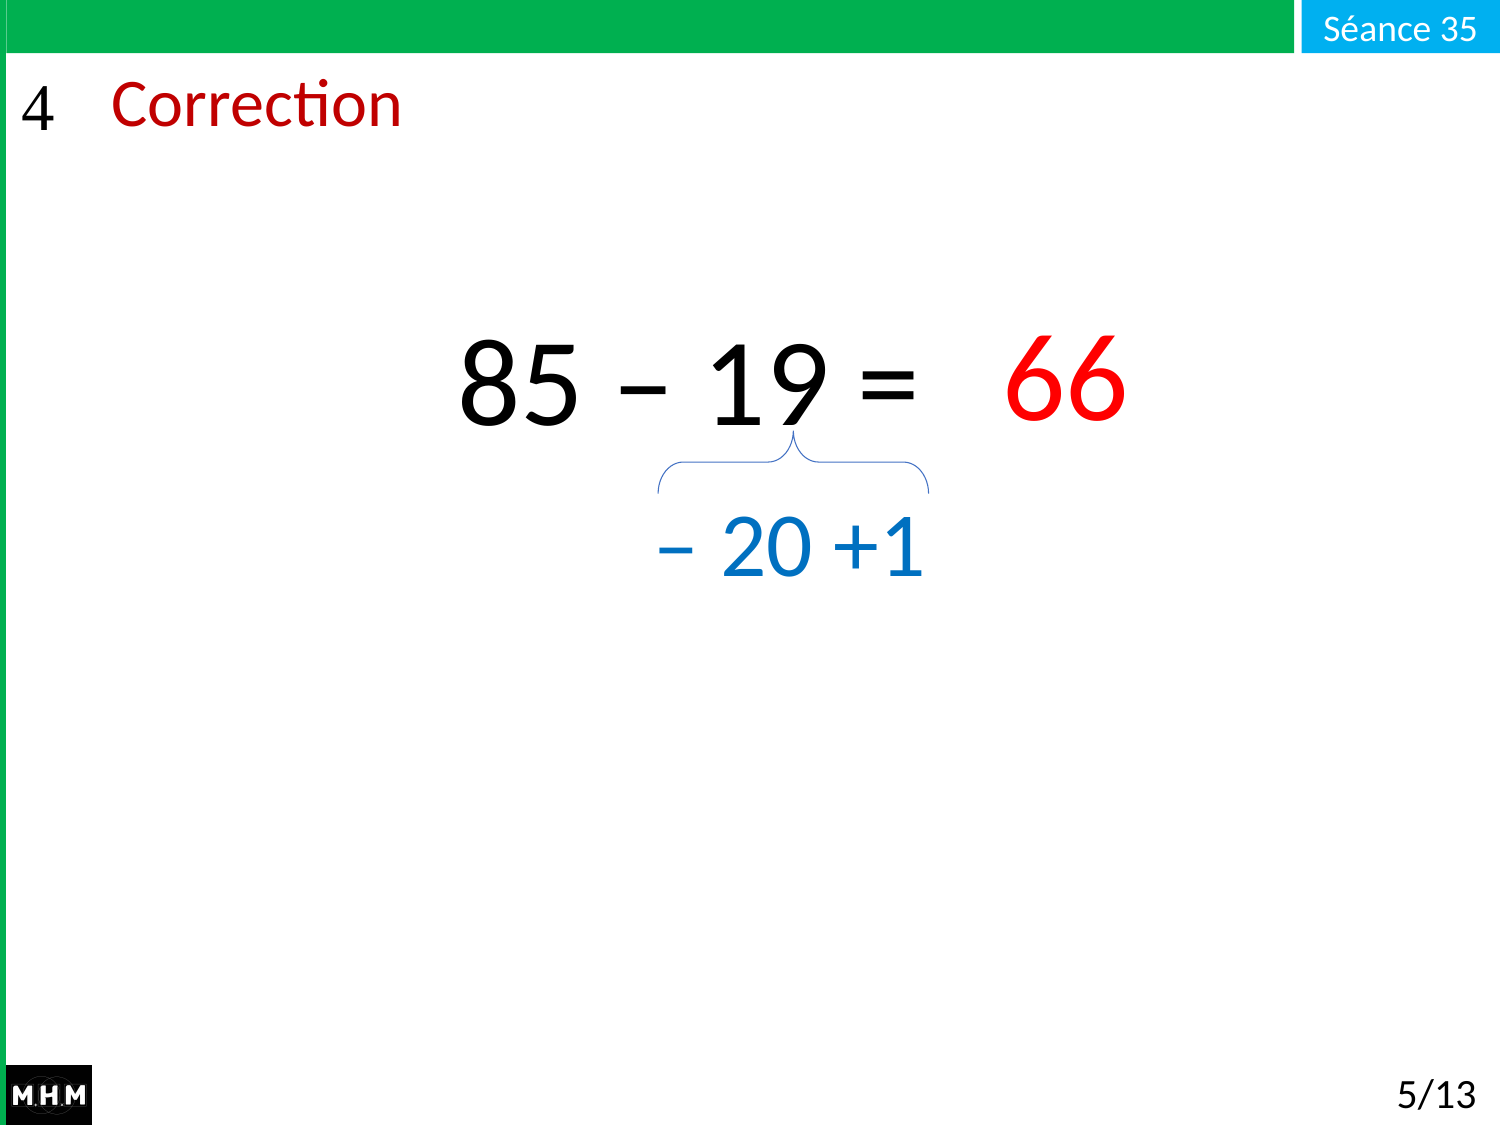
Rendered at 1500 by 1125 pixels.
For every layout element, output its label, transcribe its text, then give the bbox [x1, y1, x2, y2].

text_box – 20 +1 [638, 476, 1439, 602]
list 5/13 [1373, 1064, 1500, 1125]
title Correction [96, 60, 1391, 150]
text_box [657, 430, 930, 494]
picture [6, 1065, 92, 1125]
text_box 66 [935, 288, 1197, 454]
text_box 85 – 19 = [442, 292, 1243, 458]
